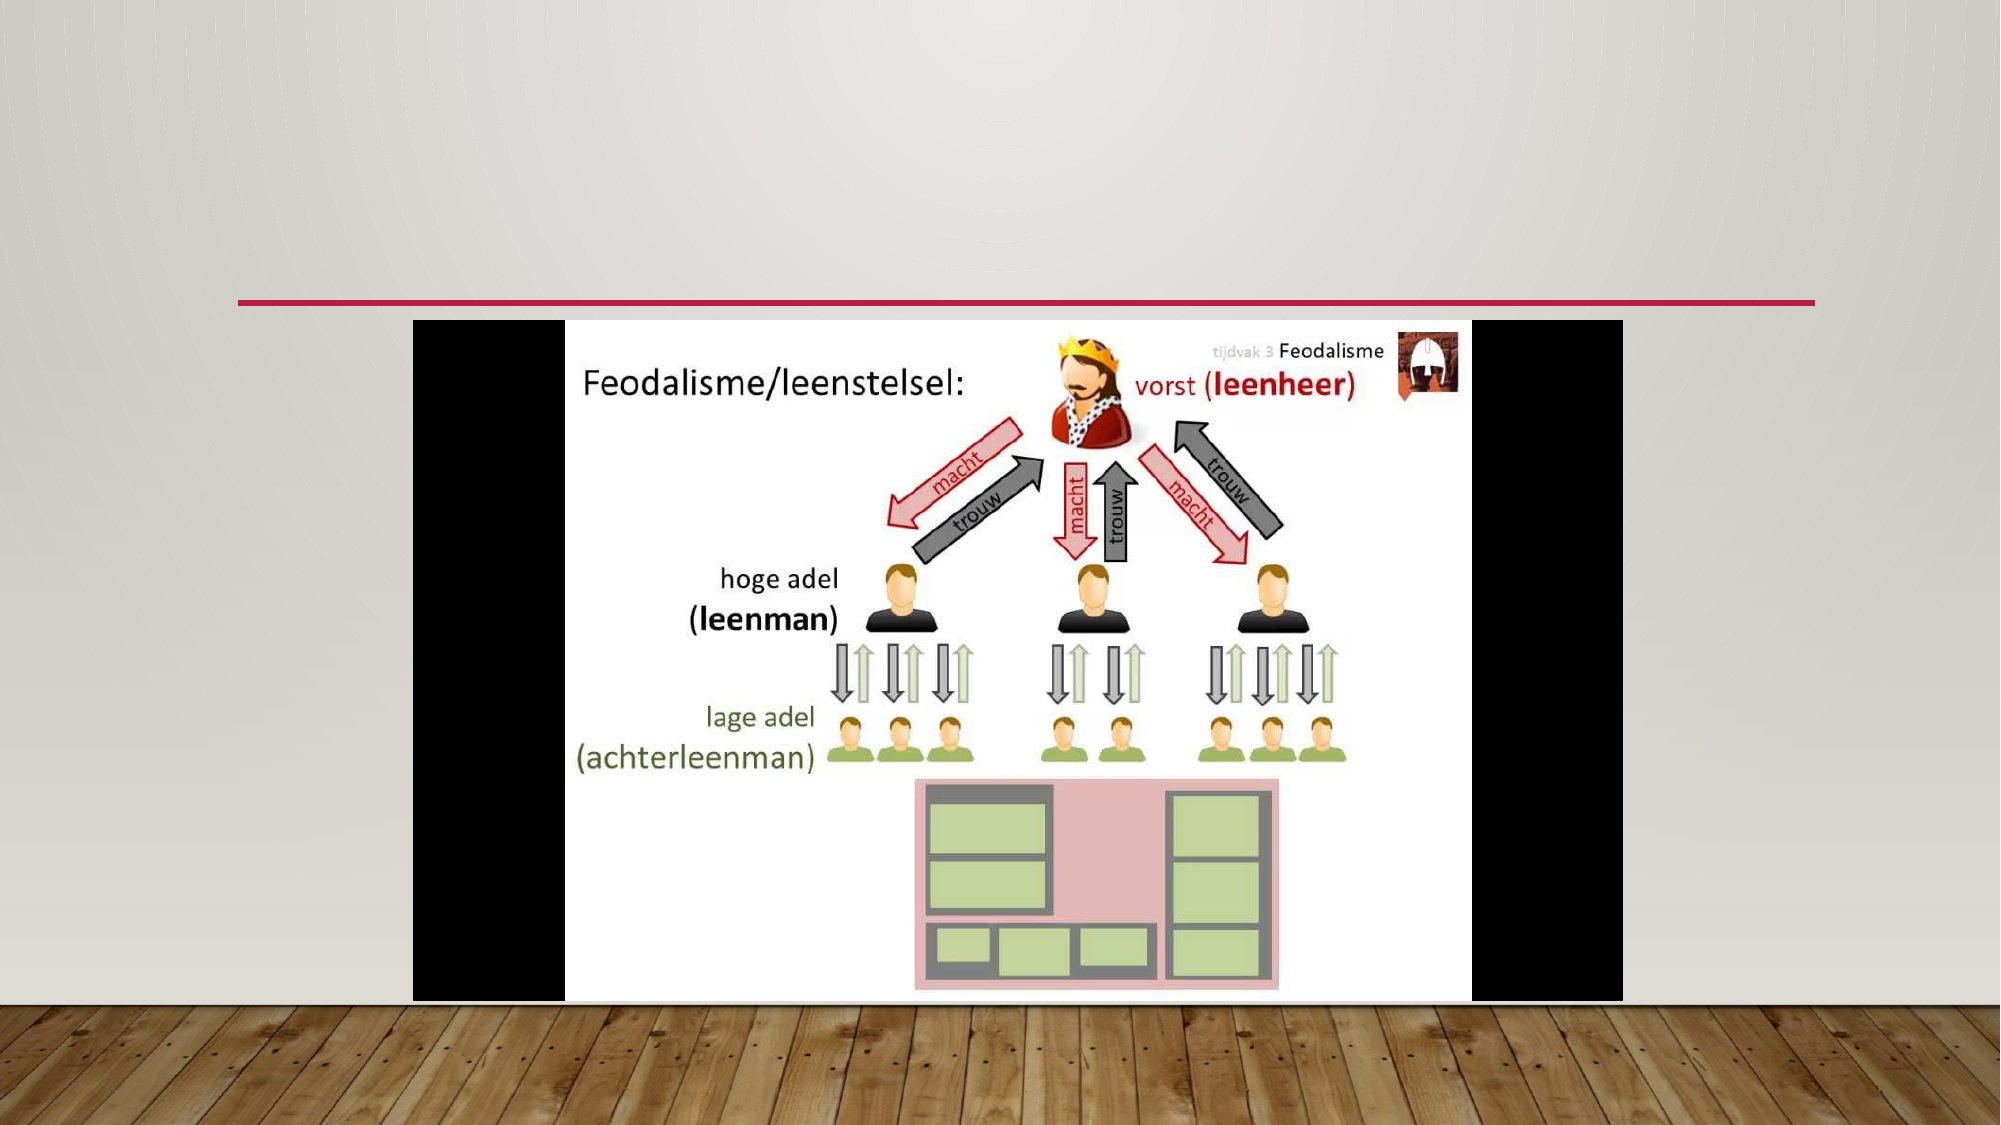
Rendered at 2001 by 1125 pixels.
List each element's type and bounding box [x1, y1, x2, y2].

list [412, 319, 1623, 1001]
picture [0, 1005, 2000, 1125]
